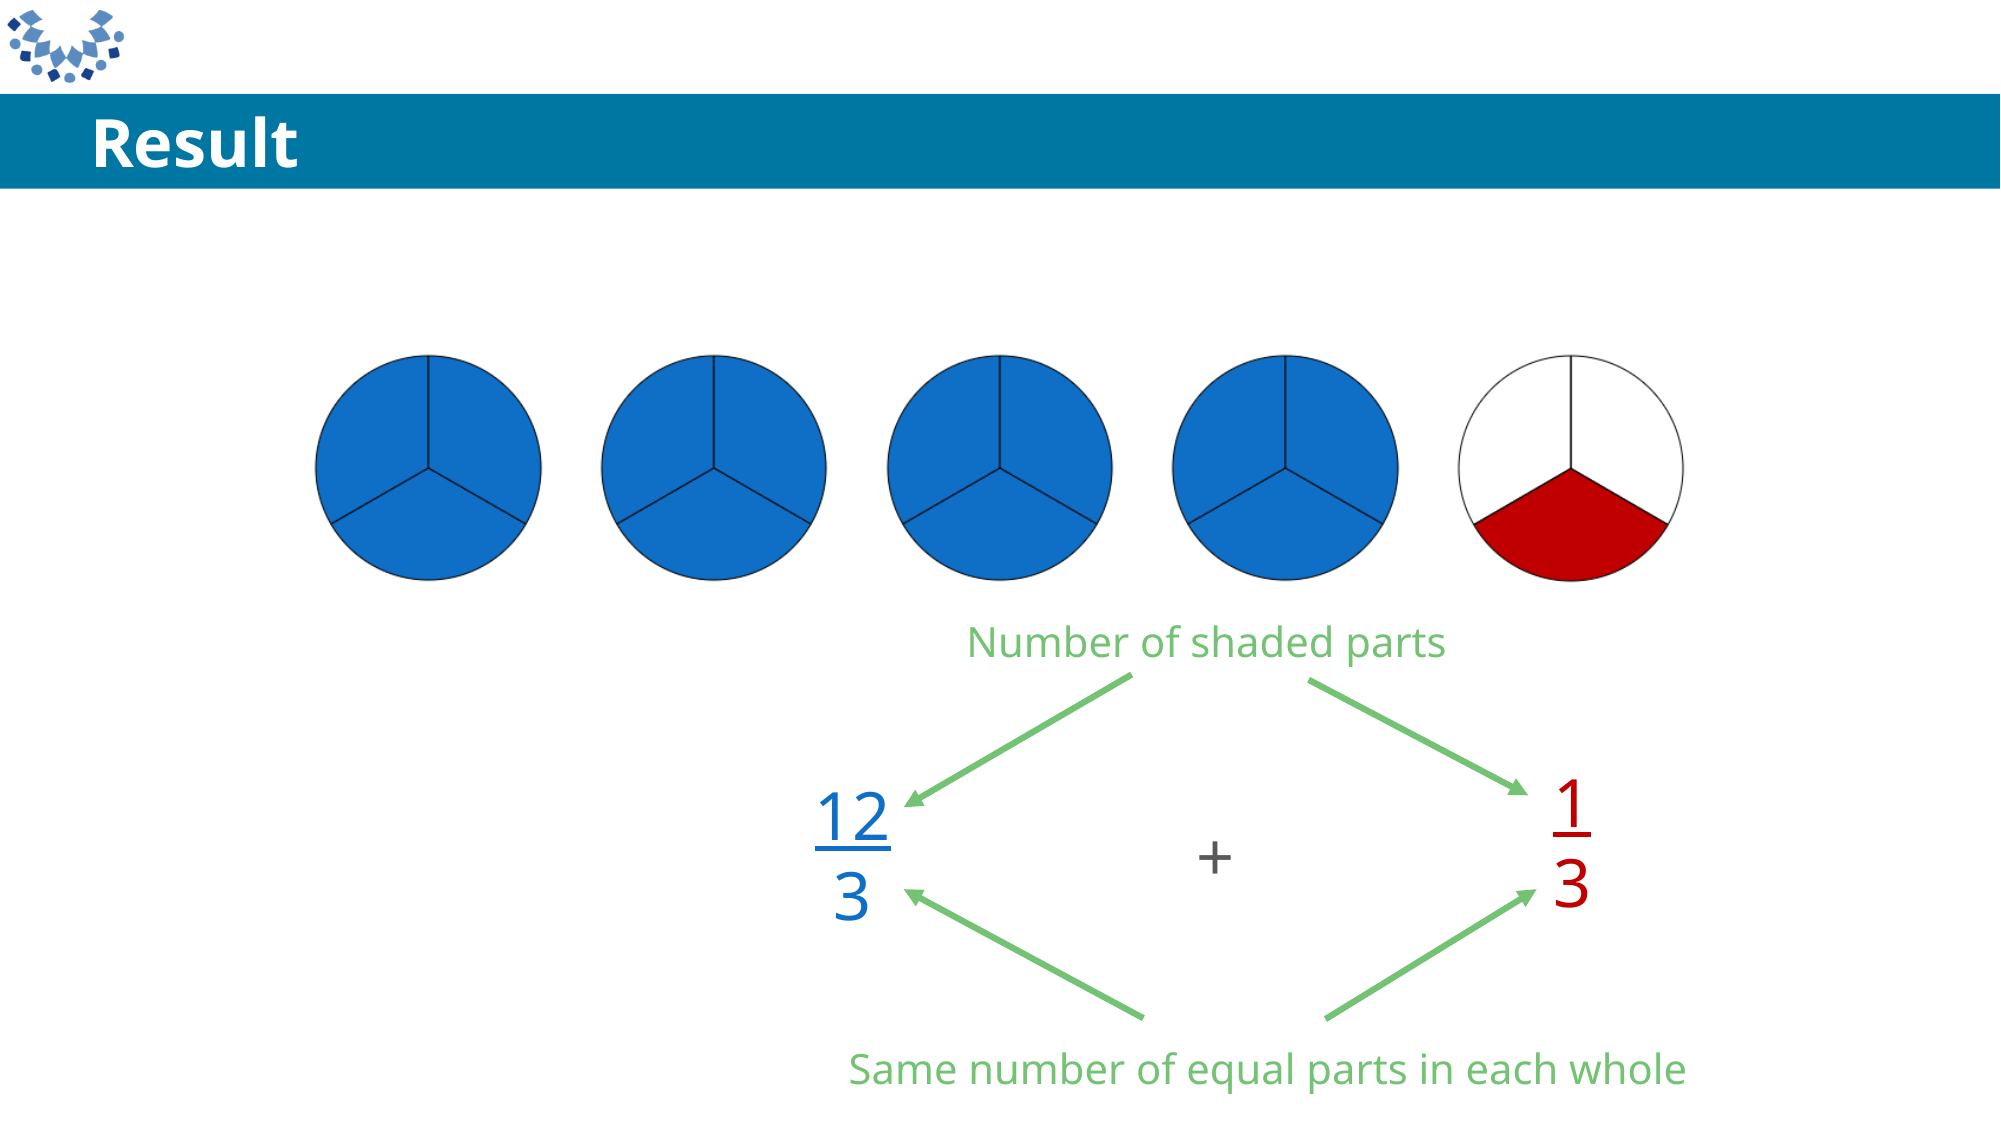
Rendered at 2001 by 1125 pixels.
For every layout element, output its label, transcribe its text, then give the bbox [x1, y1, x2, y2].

picture [596, 350, 833, 587]
text_box Number of shaded parts [951, 608, 1462, 674]
picture [881, 350, 1118, 587]
text_box + [1182, 807, 1250, 902]
text_box Result [0, 93, 2000, 189]
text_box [903, 888, 1144, 1019]
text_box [1325, 888, 1537, 1020]
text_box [903, 674, 1132, 808]
text_box 1 3 [1538, 753, 1607, 928]
picture [1452, 350, 1690, 587]
text_box Same number of equal parts in each whole [833, 1035, 1703, 1100]
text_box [1308, 679, 1529, 796]
text_box 12 3 [800, 766, 906, 942]
picture [310, 350, 547, 587]
picture [0, 10, 129, 87]
picture [1167, 350, 1404, 587]
